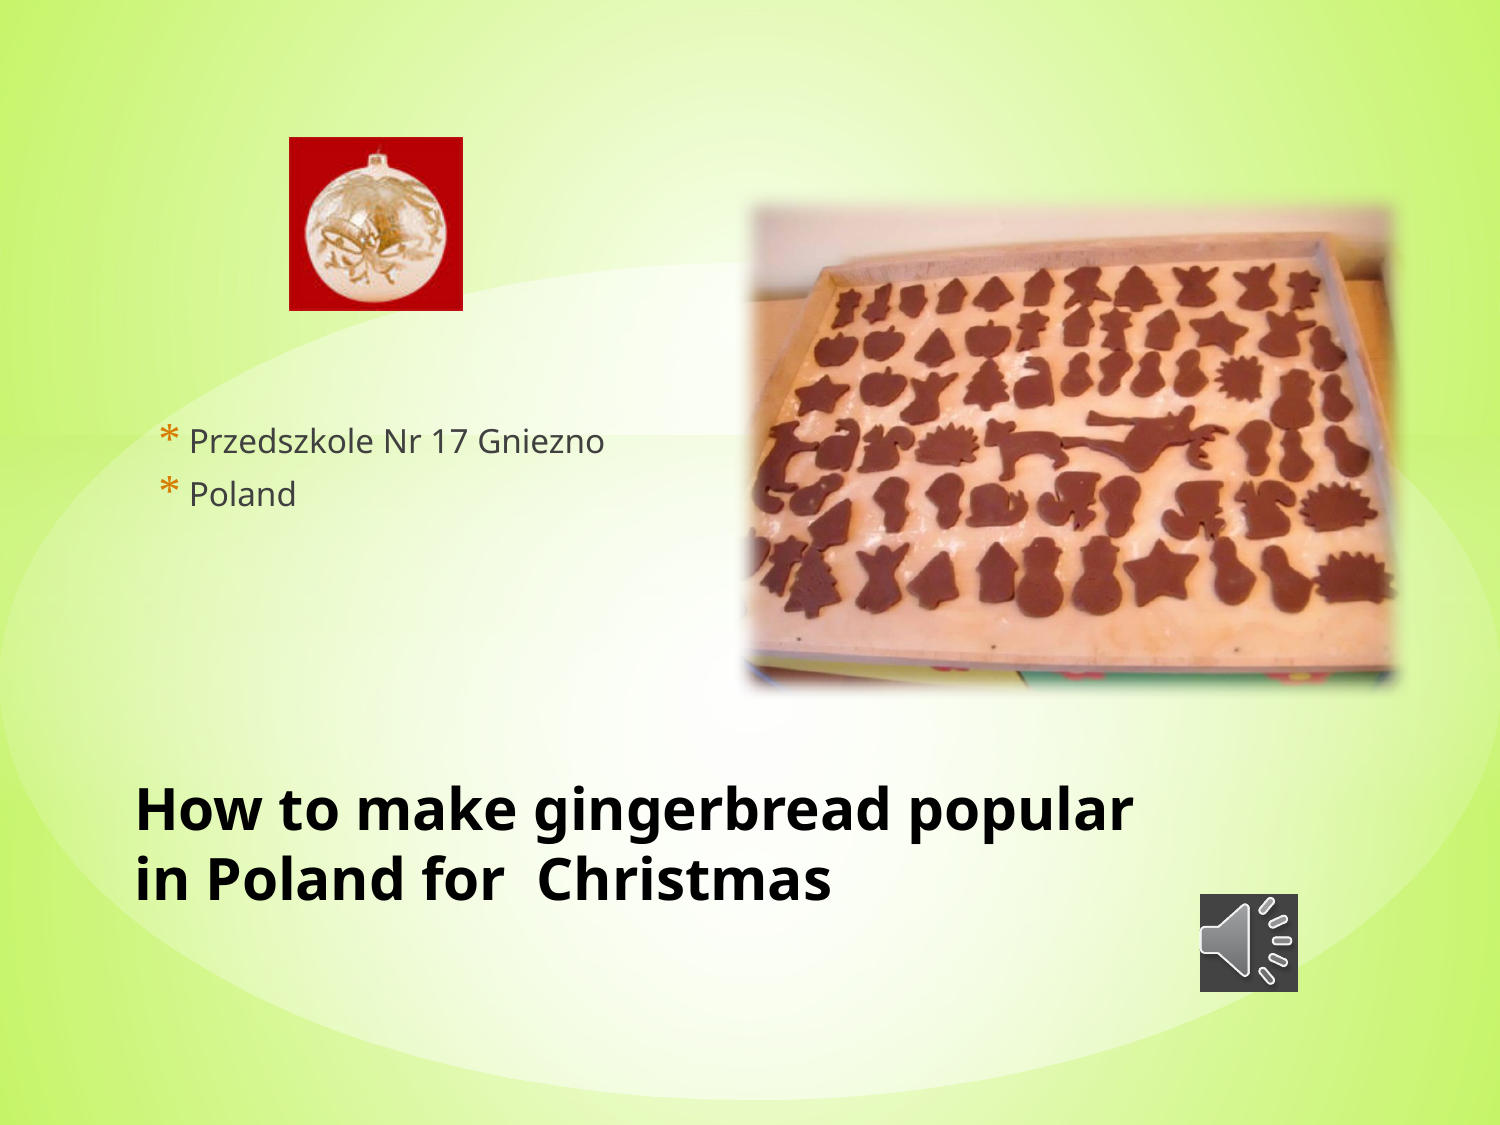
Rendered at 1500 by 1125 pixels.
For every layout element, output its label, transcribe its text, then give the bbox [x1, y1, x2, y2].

list Przedszkole Nr 17 Gniezno Poland [144, 165, 750, 521]
picture [289, 136, 463, 311]
title How to make gingerbread popular in Poland for Christmas [119, 732, 1167, 920]
picture [733, 187, 1410, 701]
picture [1198, 893, 1300, 994]
